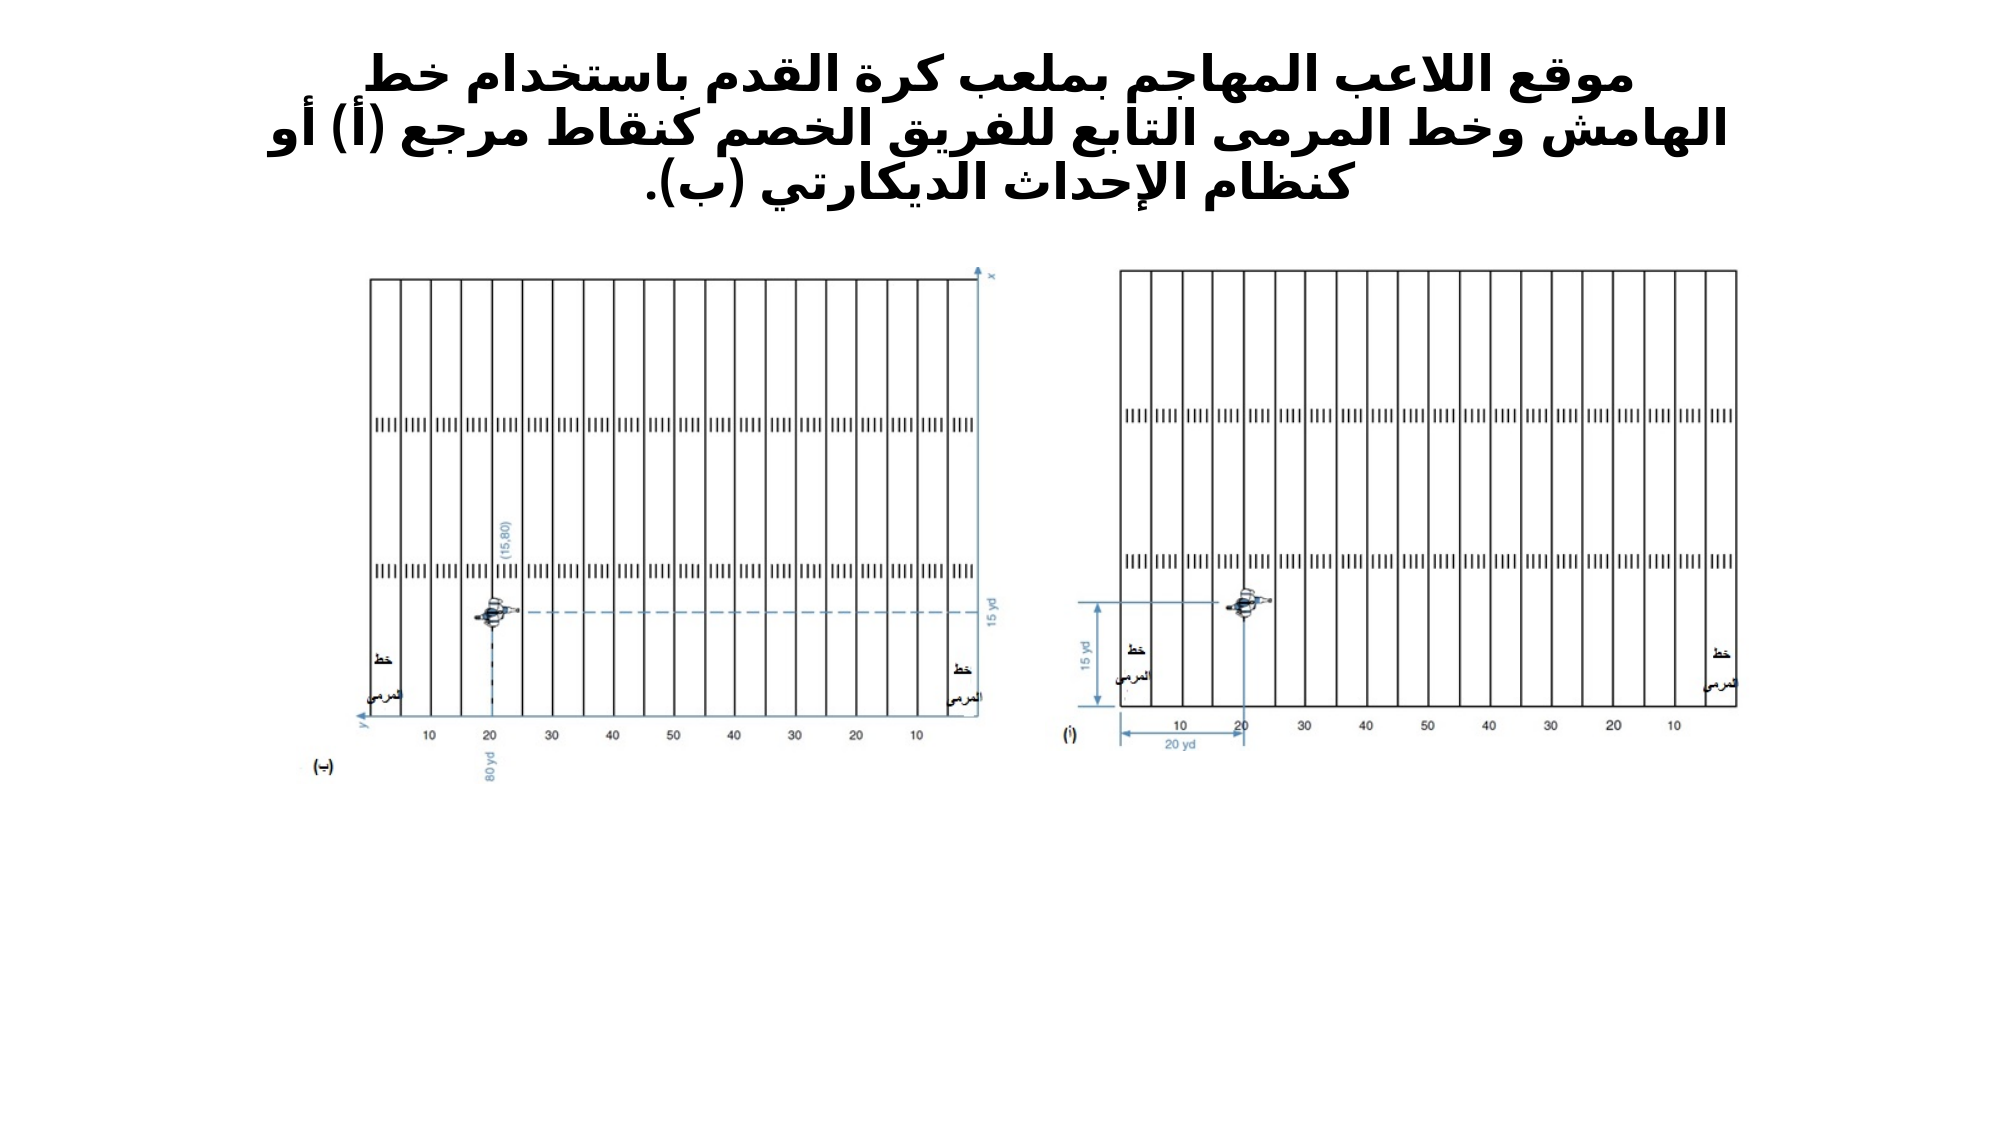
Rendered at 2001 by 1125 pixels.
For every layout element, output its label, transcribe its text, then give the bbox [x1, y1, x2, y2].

picture [1045, 267, 1767, 751]
picture [296, 267, 1029, 784]
subtitle موقع اللاعب المهاجم بملعب كرة القدم باستخدام خط الهامش وخط المرمى التابع للفريق الخصم كنقاط مرجع (أ) أو كنظام الإحداث الديكارتي (ب). [249, 40, 1750, 863]
